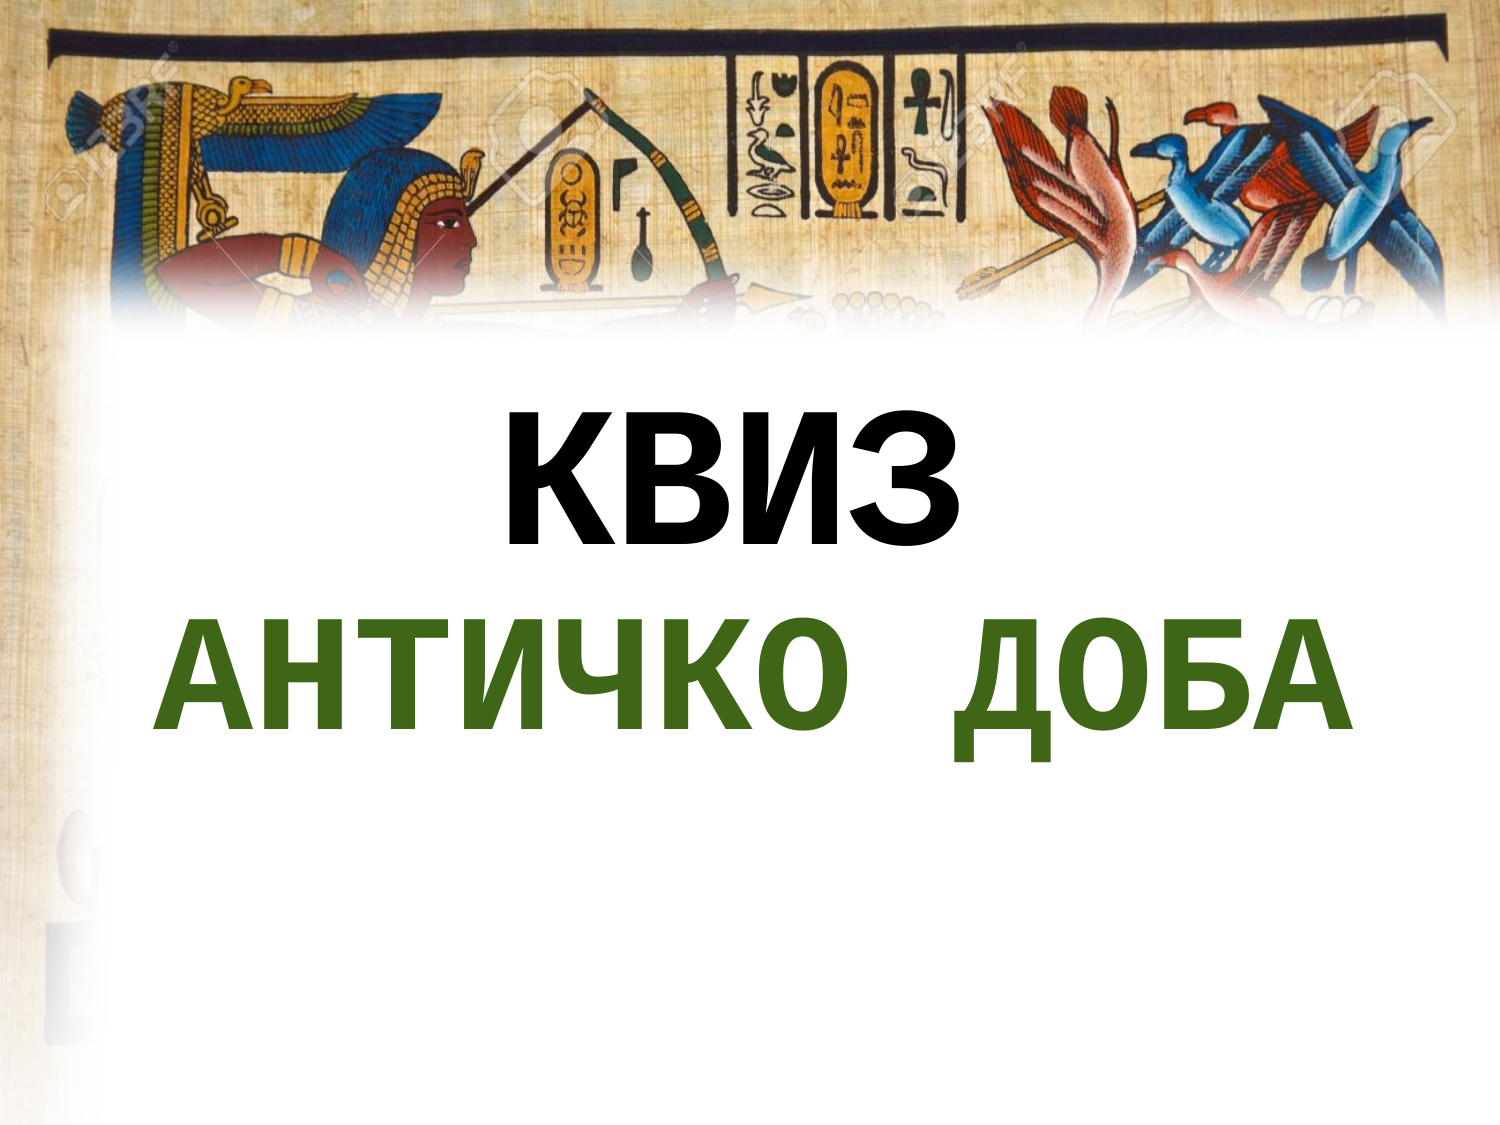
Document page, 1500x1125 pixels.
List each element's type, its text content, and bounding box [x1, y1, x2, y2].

title КВИЗ [100, 373, 1365, 585]
subtitle АНТИЧКО ДОБА [3, 586, 1500, 704]
picture [0, 0, 1500, 1125]
